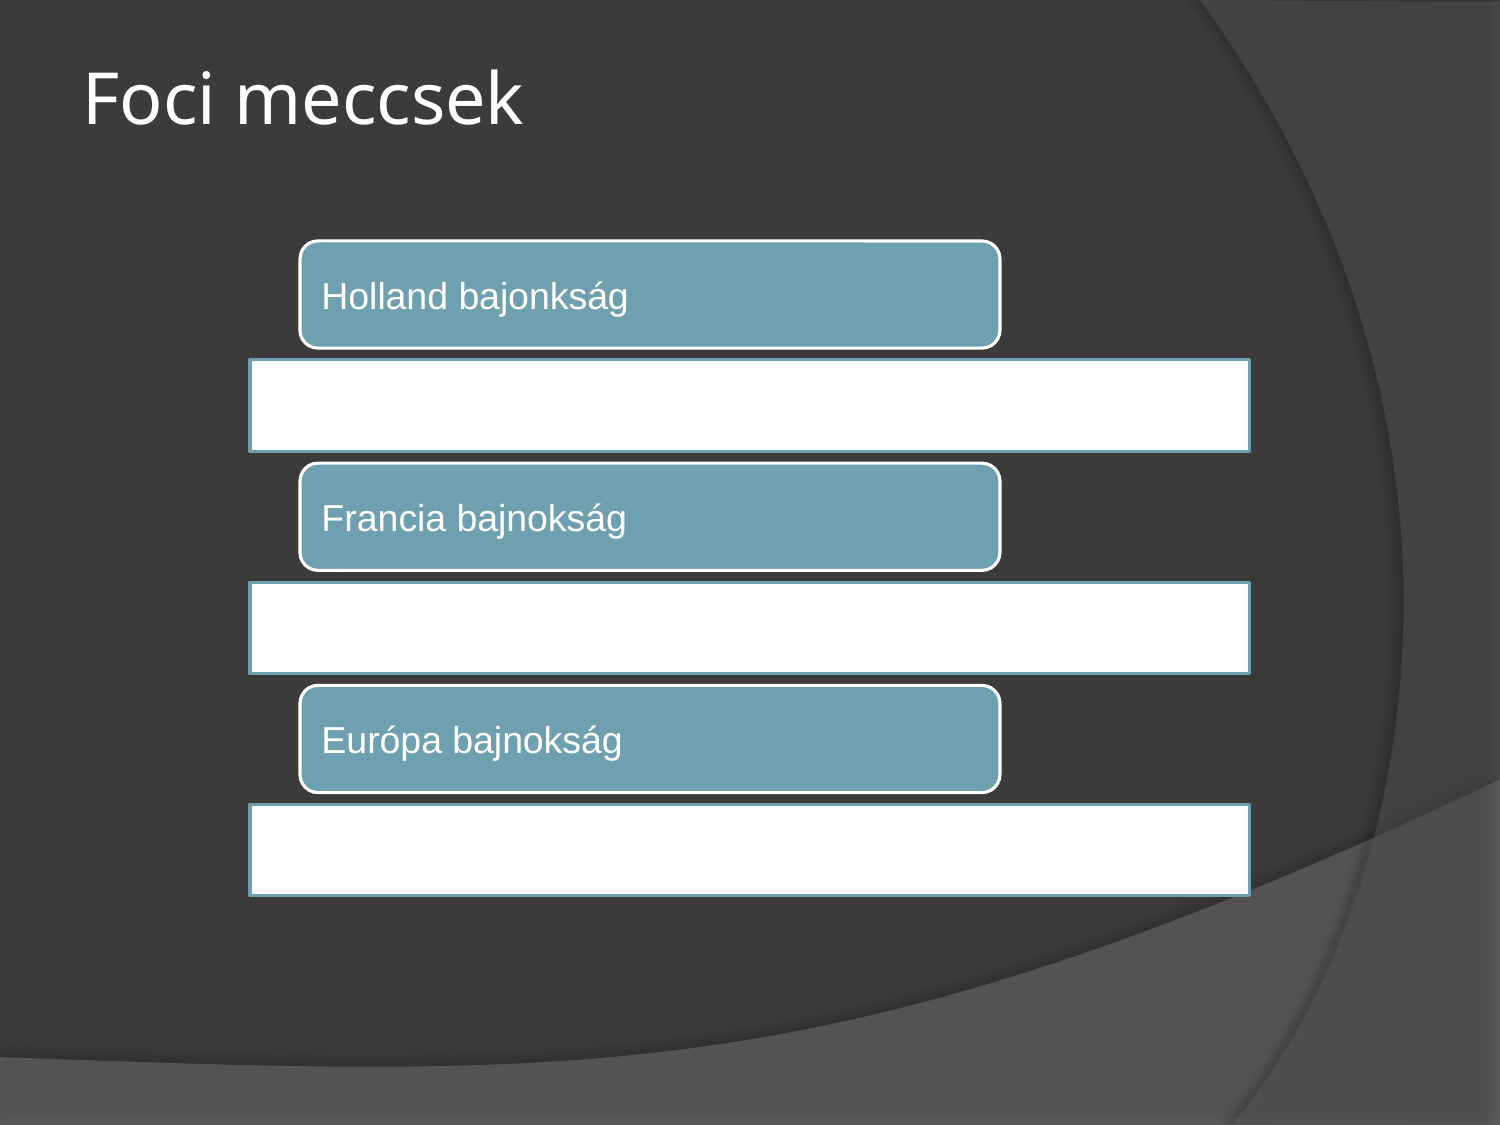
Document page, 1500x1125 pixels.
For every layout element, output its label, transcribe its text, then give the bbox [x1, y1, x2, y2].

title Foci meccsek [75, 45, 1300, 233]
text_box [249, 228, 1251, 897]
